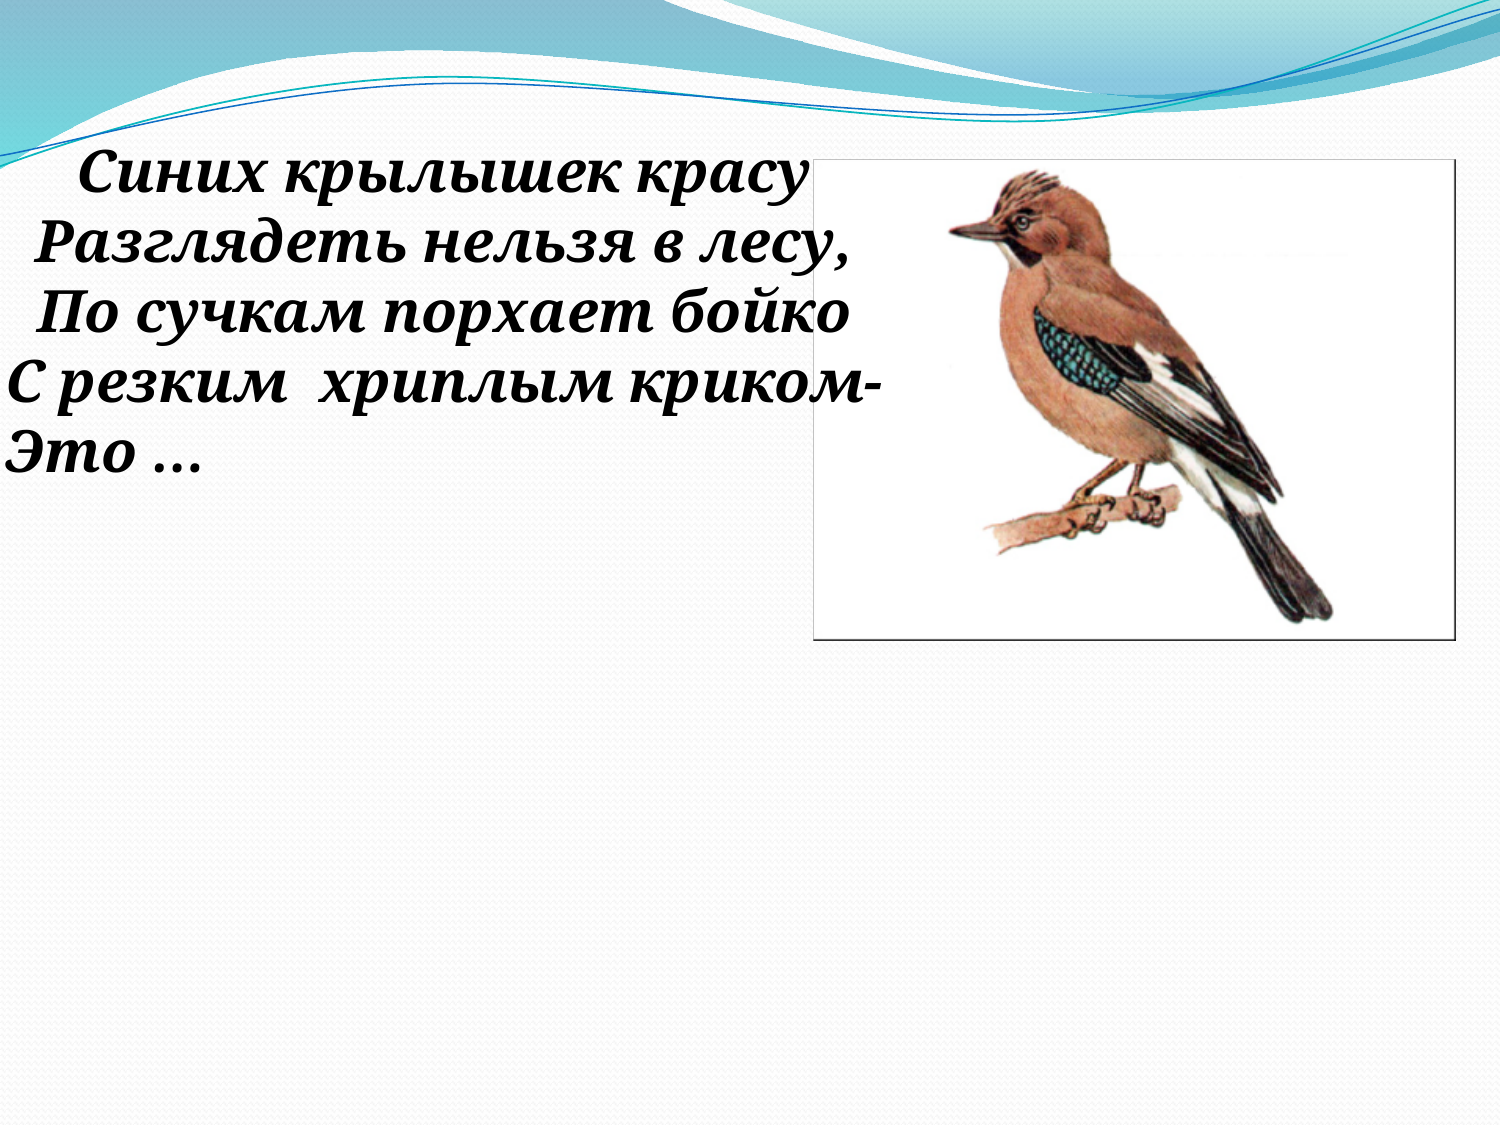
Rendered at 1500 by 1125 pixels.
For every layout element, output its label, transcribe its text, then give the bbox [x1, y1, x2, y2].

picture [812, 158, 1456, 642]
text_box Синих крылышек красу Разглядеть нельзя в лесу, По сучкам порхает бойко С резким хриплым криком- Это … [0, 127, 898, 492]
